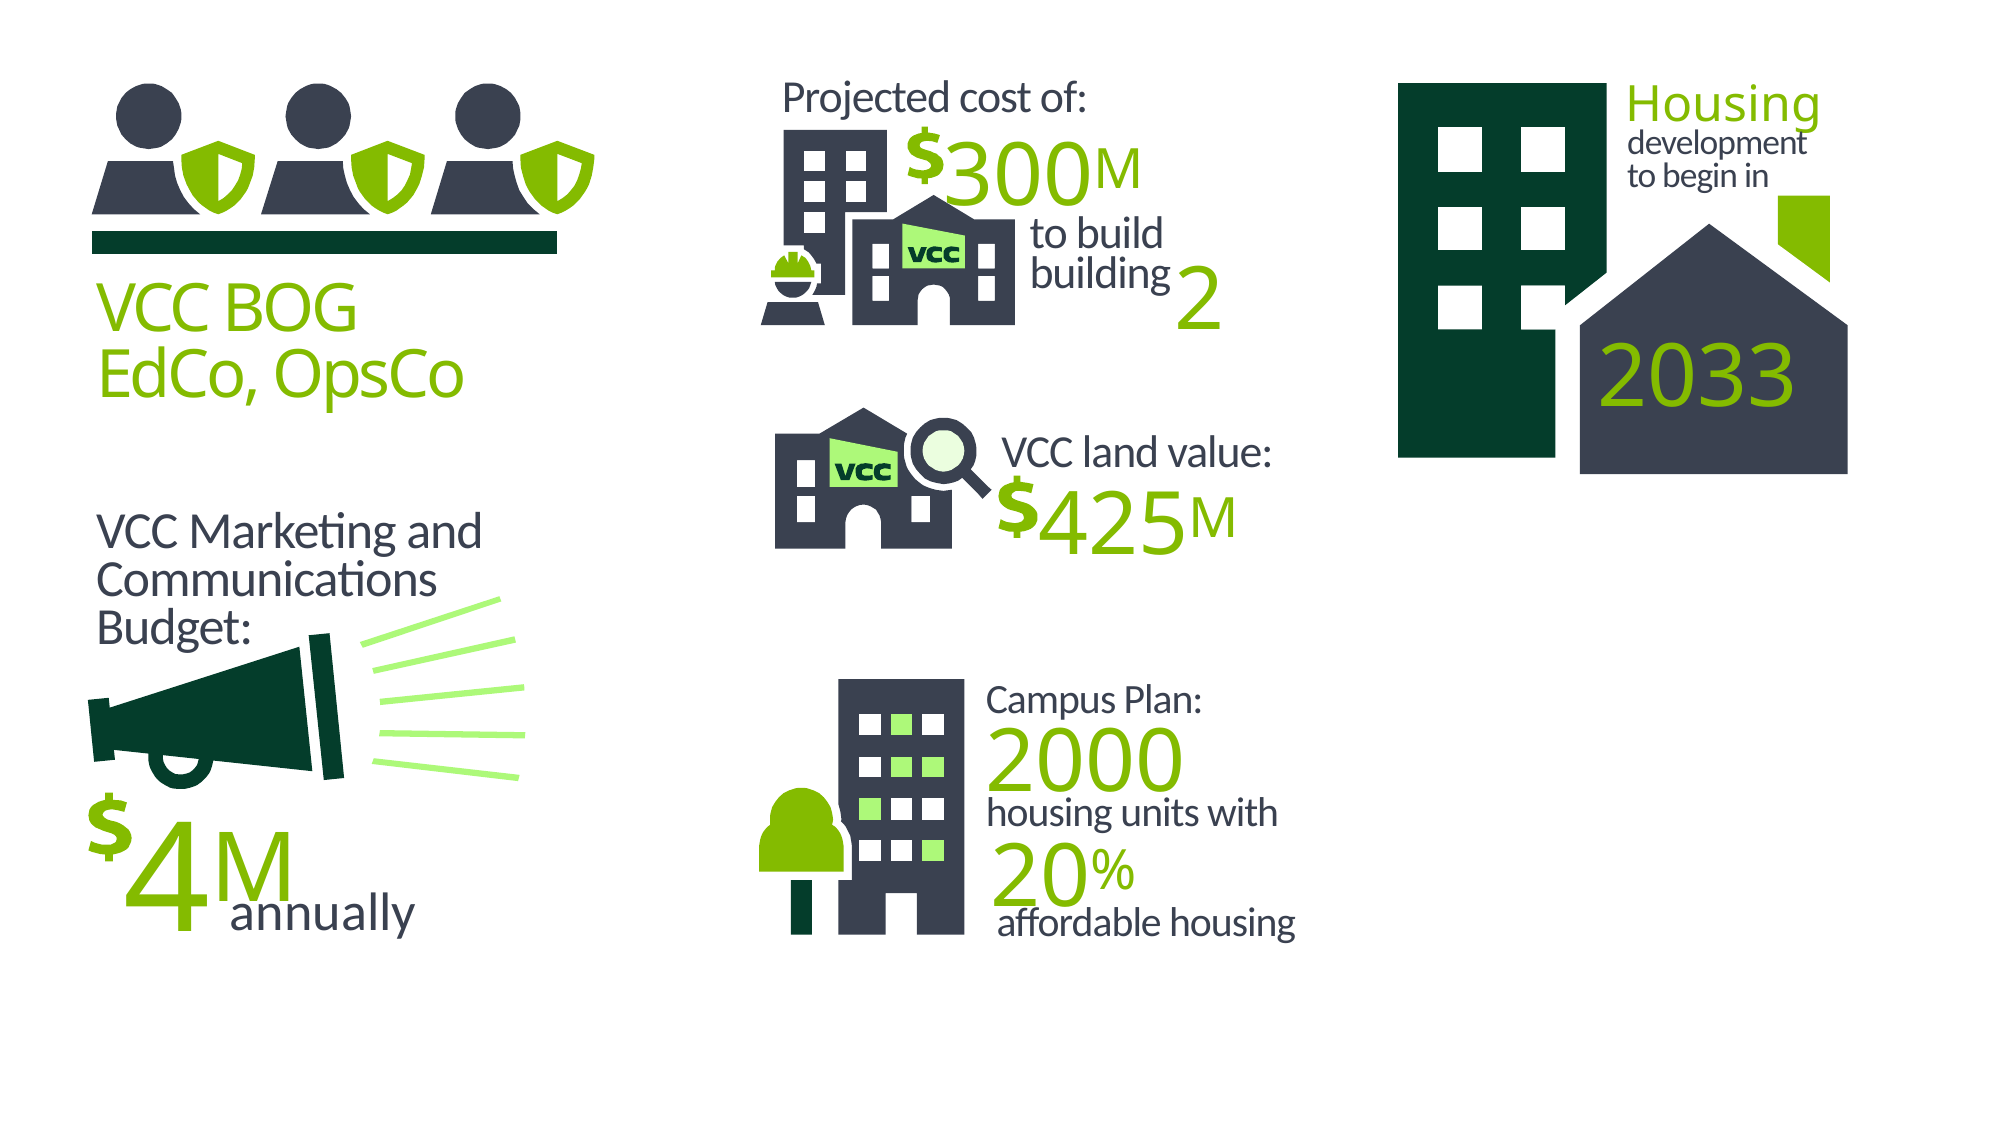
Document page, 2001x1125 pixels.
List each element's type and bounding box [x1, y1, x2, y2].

text_box [81, 83, 595, 420]
text_box [775, 407, 1301, 577]
text_box [759, 665, 1381, 953]
text_box [1398, 63, 1870, 475]
text_box [81, 501, 526, 964]
text_box [760, 65, 1255, 355]
